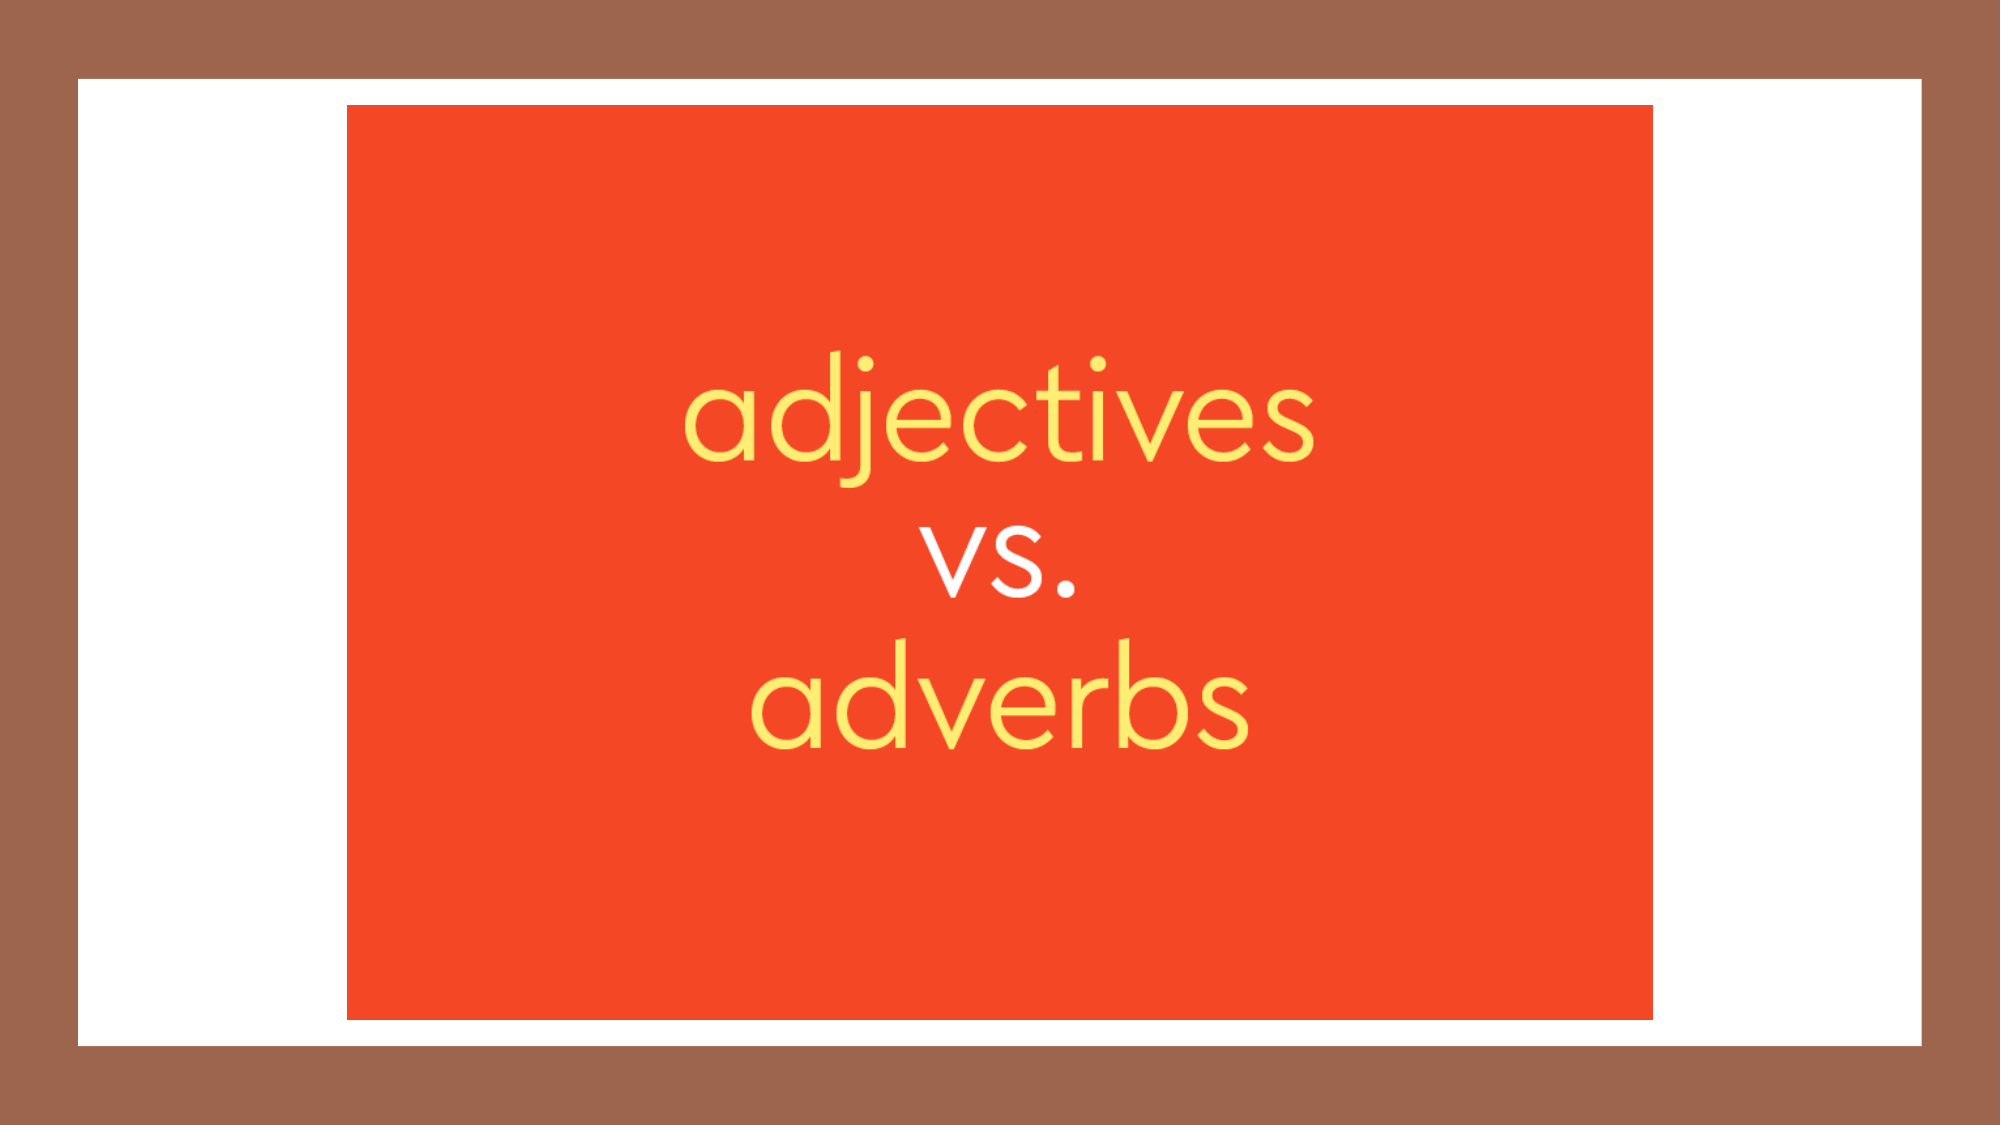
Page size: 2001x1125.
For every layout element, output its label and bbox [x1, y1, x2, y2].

list [347, 105, 1653, 1020]
text_box [0, 0, 2000, 1125]
text_box [77, 78, 1923, 1047]
